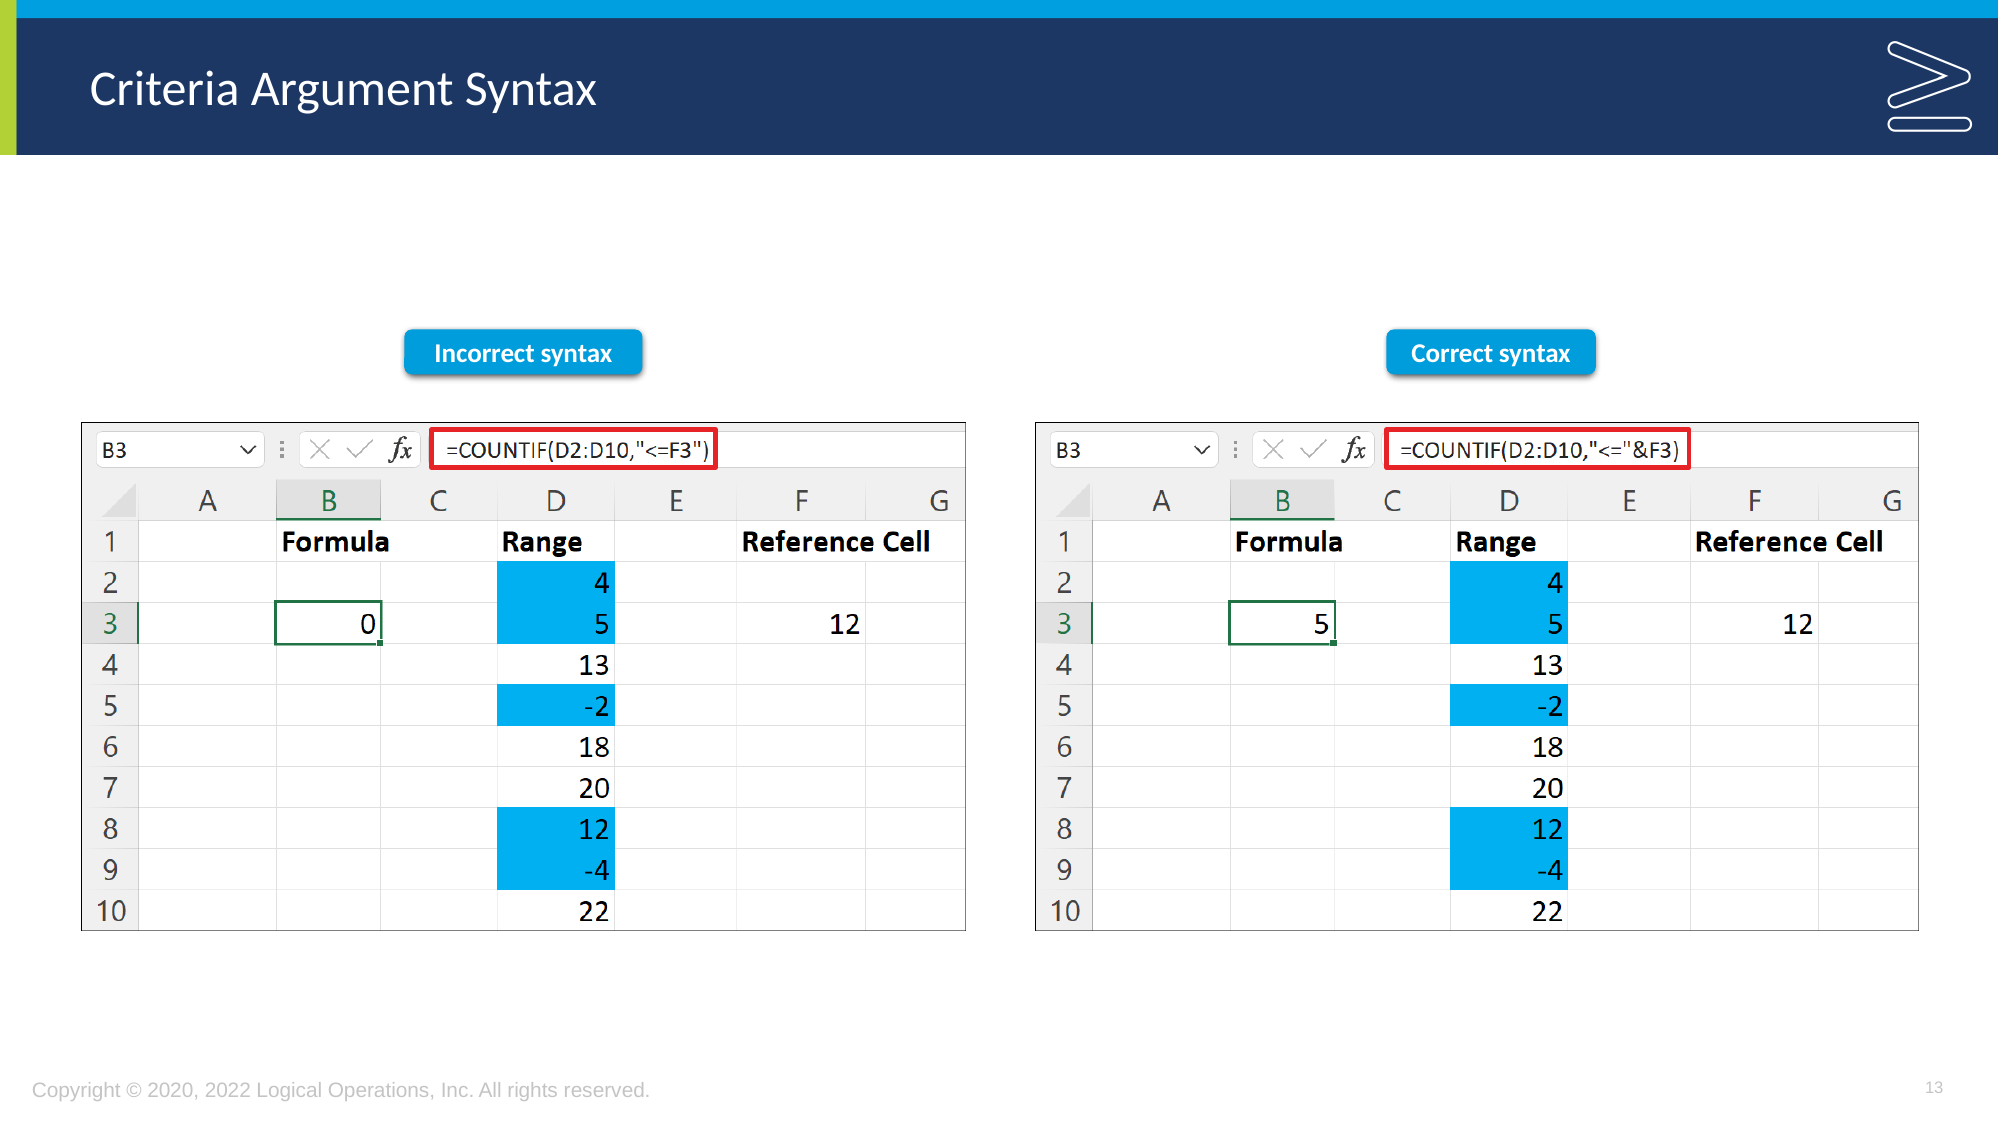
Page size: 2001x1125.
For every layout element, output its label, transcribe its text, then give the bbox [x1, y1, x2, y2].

picture [1850, 19, 1998, 155]
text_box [81, 329, 1919, 932]
picture [0, 0, 74, 155]
slide_number 13 [1491, 1057, 1959, 1118]
title Criteria Argument Syntax [74, 16, 1850, 155]
